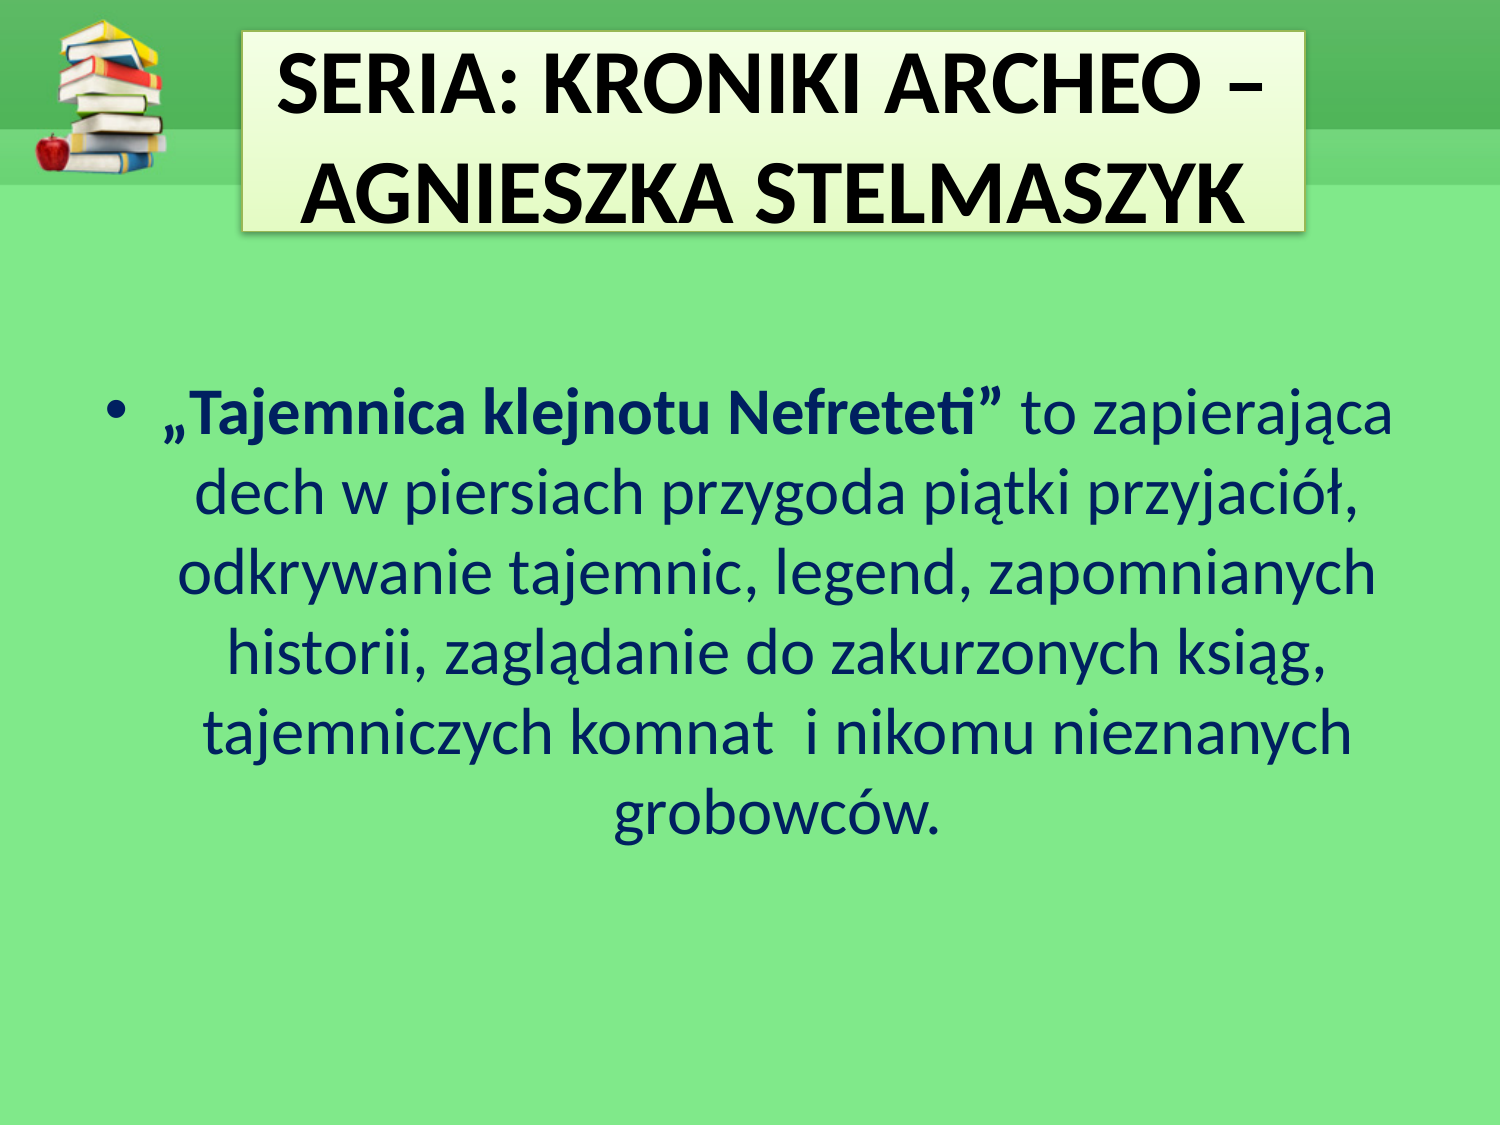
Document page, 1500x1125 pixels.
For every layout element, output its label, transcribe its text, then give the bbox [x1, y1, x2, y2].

picture [0, 0, 1500, 1125]
list „Tajemnica klejnotu Nefreteti” to zapierająca dech w piersiach przygoda piątki przyjaciół, odkrywanie tajemnic, legend, zapomnianych historii, zaglądanie do zakurzonych ksiąg, tajemniczych komnat i nikomu nieznanych grobowców. [75, 267, 1425, 1005]
title SERIA: KRONIKI ARCHEO – AGNIESZKA STELMASZYK [241, 30, 1306, 232]
